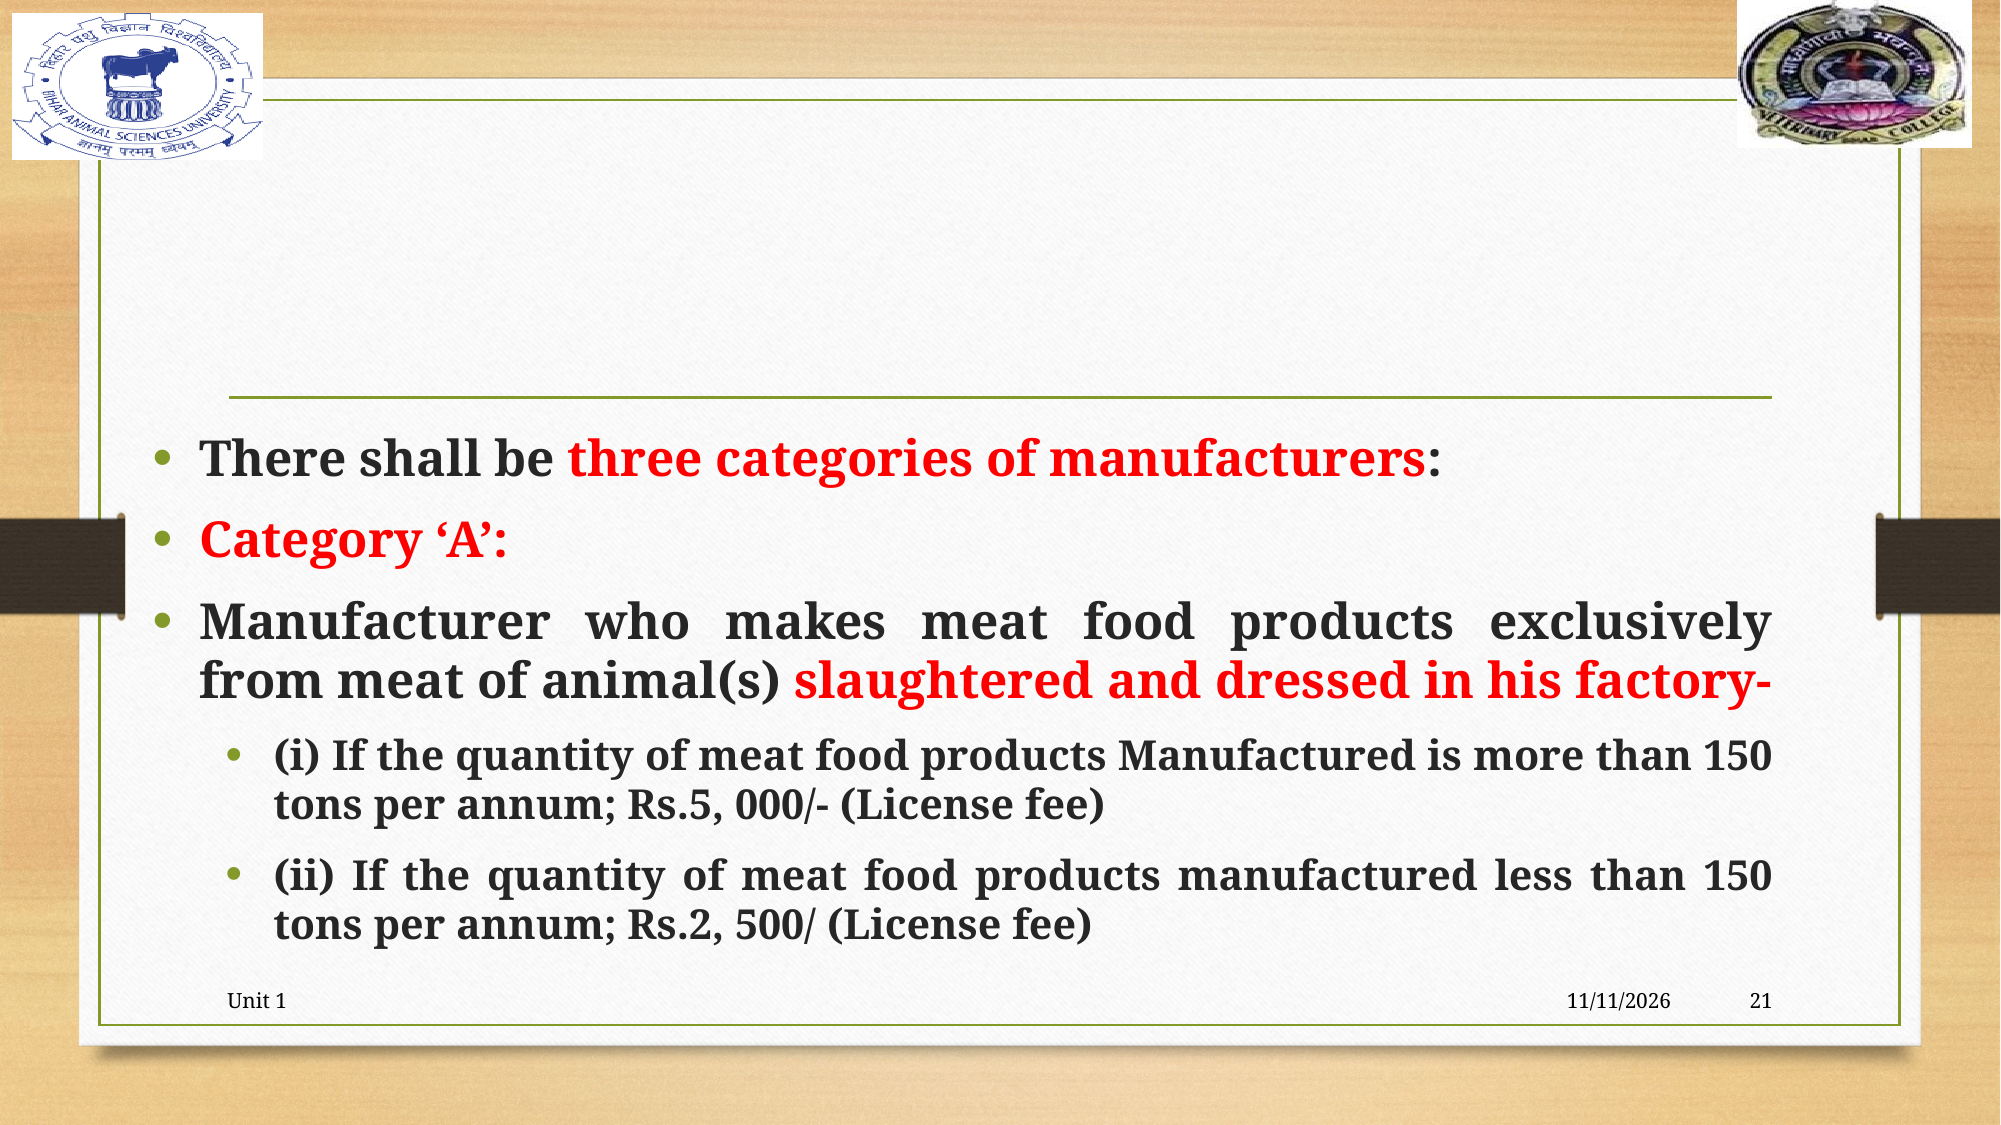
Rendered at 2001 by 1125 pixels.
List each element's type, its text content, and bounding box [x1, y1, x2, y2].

picture [0, 0, 2001, 1125]
slide_number 21 [1698, 979, 1788, 1025]
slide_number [1423, 979, 1686, 1025]
list There shall be three categories of manufacturers: Category ‘A’: Manufacturer who makes meat food products exclusively from meat of animal(s) slaughtered and dressed in his factory- (i) If the quantity of meat food products Manufactured is more than 150 tons per annum; Rs.5, 000/- (License fee) (ii) If the quantity of meat food products manufactured less than 150 tons per annum; Rs.2, 500/ (License fee) [137, 419, 1788, 964]
footer Unit 1 [212, 979, 1411, 1025]
